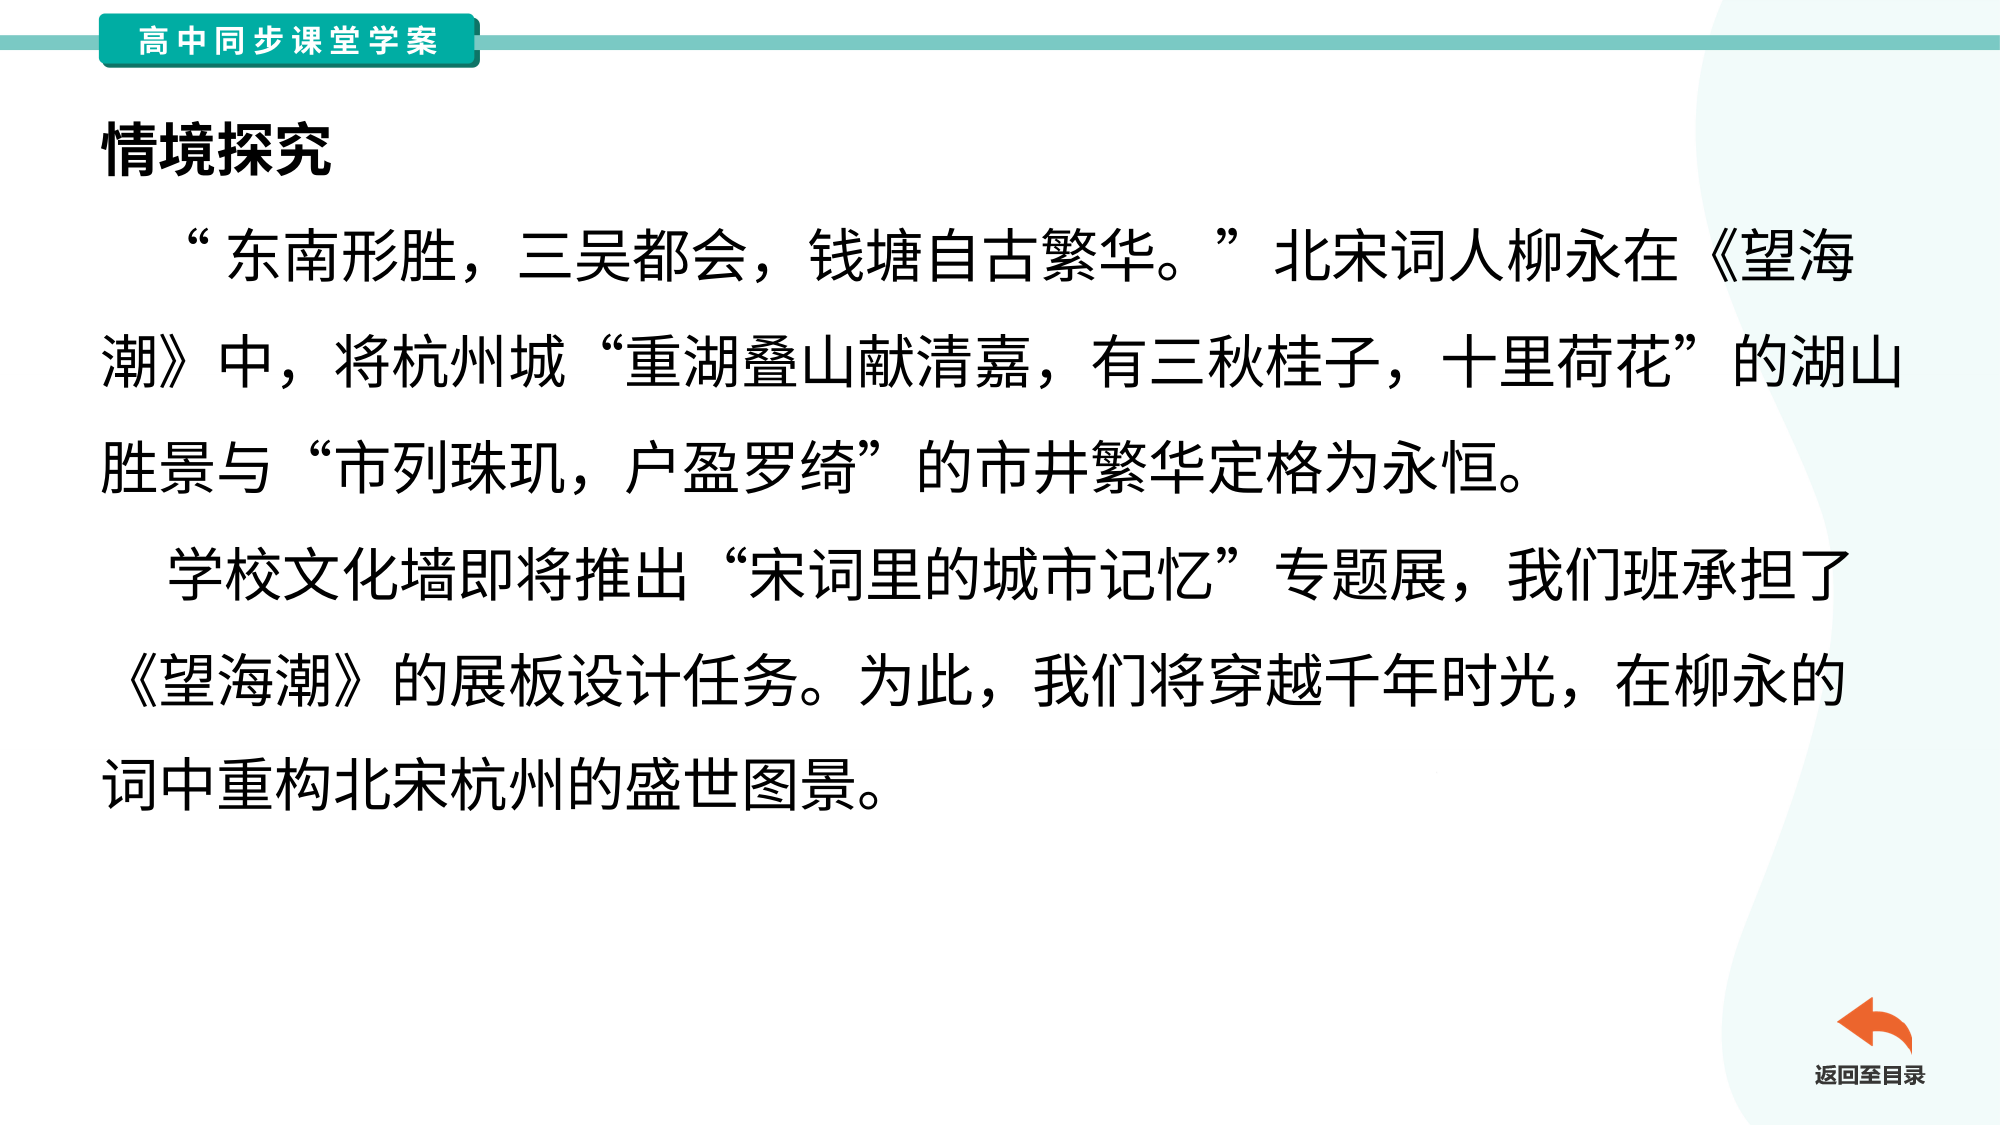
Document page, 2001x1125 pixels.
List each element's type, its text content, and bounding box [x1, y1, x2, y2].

text_box 情境探究 “东南形胜，三吴都会，钱塘自古繁华。”北宋词人柳永在《望海 潮》中，将杭州城“重湖叠山献清嘉，有三秋桂子，十里荷花”的湖山 胜景与“市列珠玑，户盈罗绮”的市井繁华定格为永恒。 学校文化墙即将推出“宋词里的城市记忆”专题展，我们班承担了 《望海潮》的展板设计任务。为此，我们将穿越千年时光，在柳永的 词中重构北宋杭州的盛世图景。 [100, 76, 1899, 808]
picture [0, 0, 2000, 1125]
